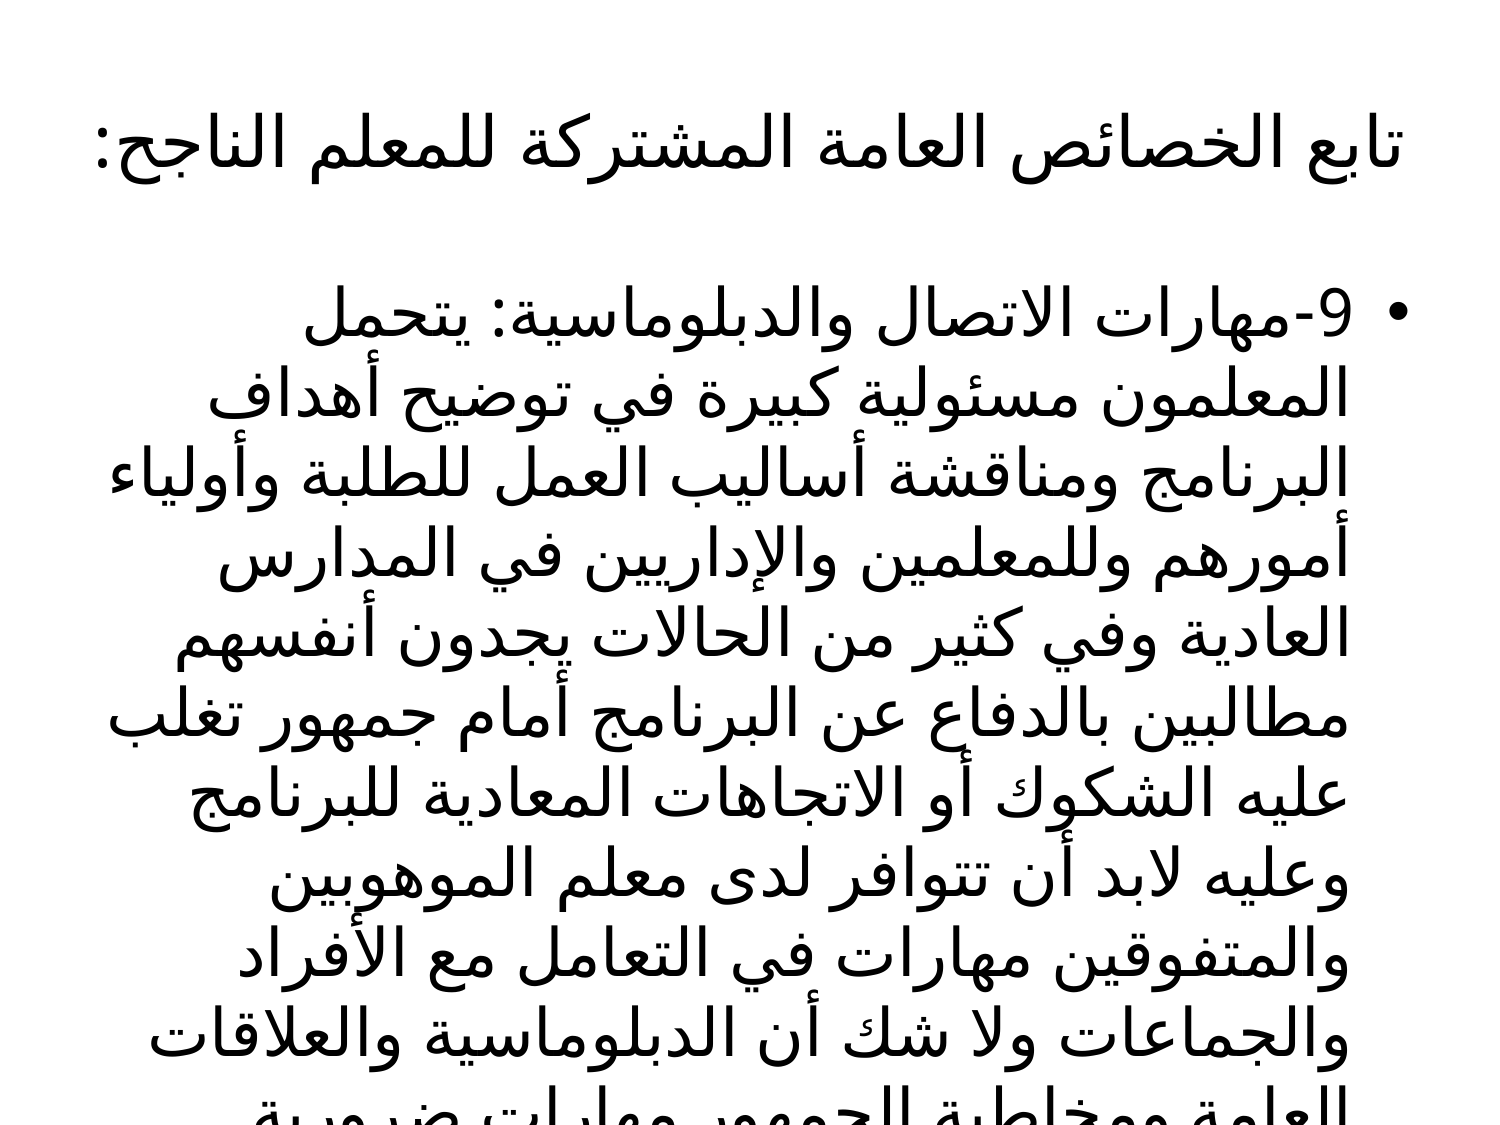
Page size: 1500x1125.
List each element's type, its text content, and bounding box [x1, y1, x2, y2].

title تابع الخصائص العامة المشتركة للمعلم الناجح: [75, 45, 1425, 233]
list 9-مهارات الاتصال والدبلوماسية: يتحمل المعلمون مسئولية كبيرة في توضيح أهداف البرنامج ومناقشة أساليب العمل للطلبة وأولياء أمورهم وللمعلمين والإداريين في المدارس العادية وفي كثير من الحالات يجدون أنفسهم مطالبين بالدفاع عن البرنامج أمام جمهور تغلب عليه الشكوك أو الاتجاهات المعادية للبرنامج وعليه لابد أن تتوافر لدى معلم الموهوبين والمتفوقين مهارات في التعامل مع الأفراد والجماعات ولا شك أن الدبلوماسية والعلاقات العامة ومخاطبة الجمهور مهارات ضرورية. [75, 262, 1425, 1005]
